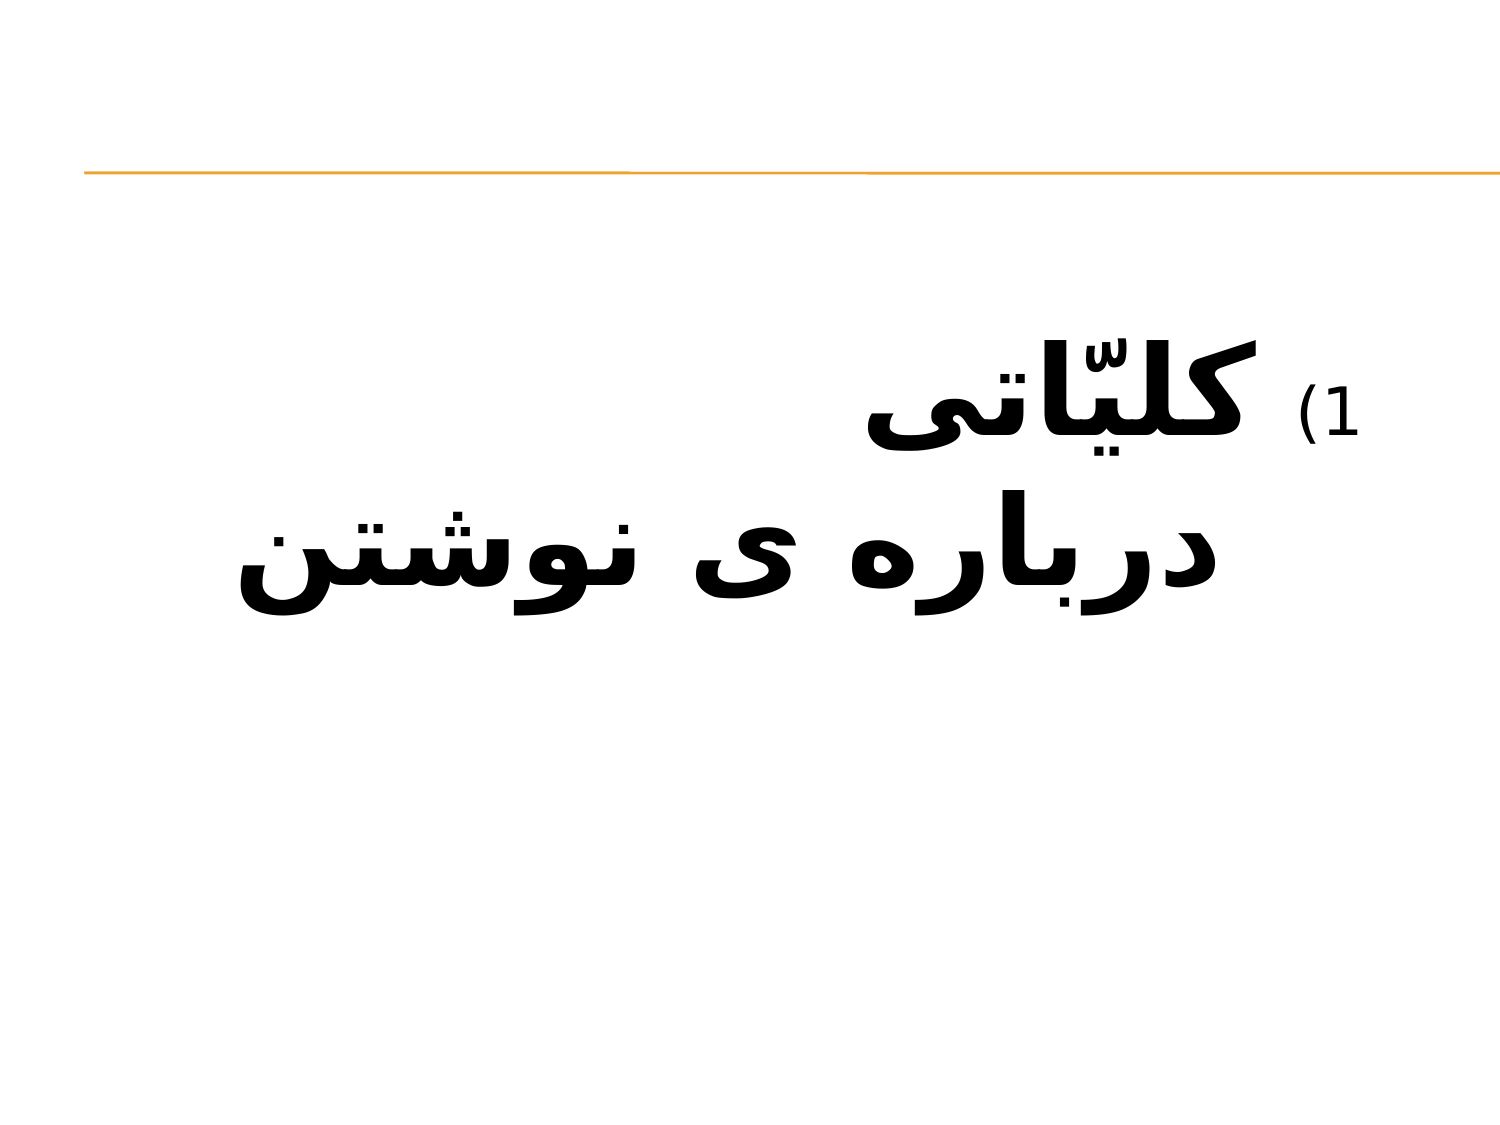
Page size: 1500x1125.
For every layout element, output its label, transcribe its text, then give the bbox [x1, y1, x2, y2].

text_box 1) کلیّاتی درباره ی نوشتن [206, 302, 1412, 618]
